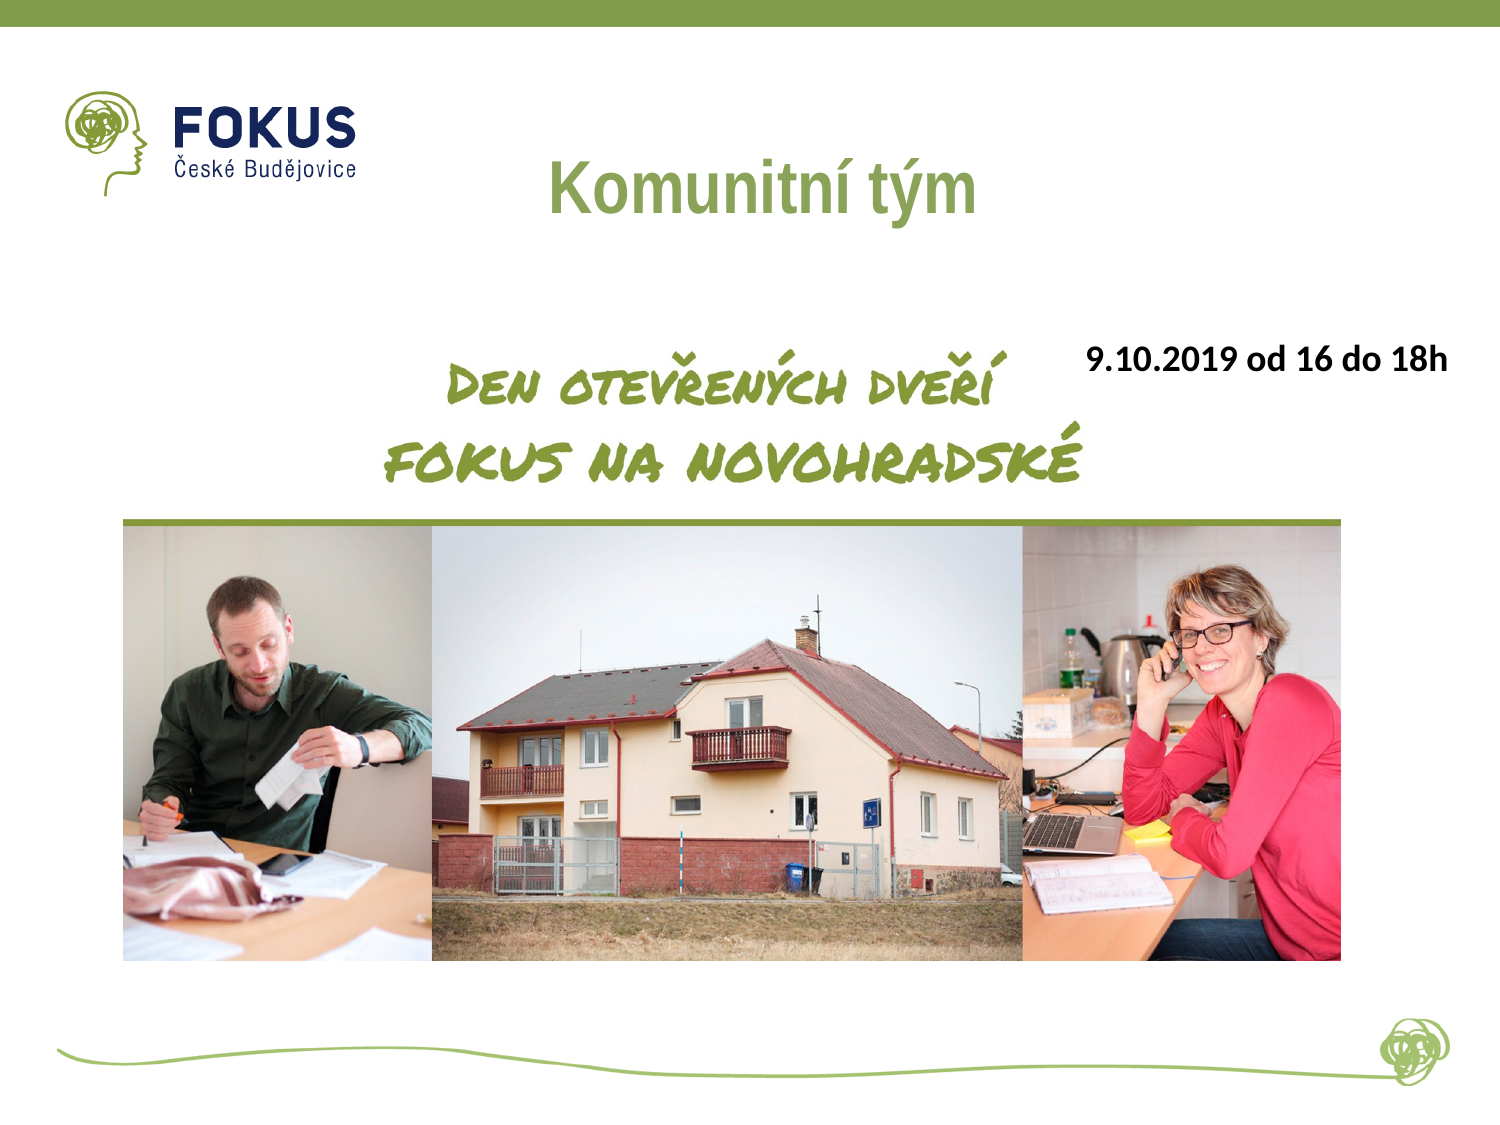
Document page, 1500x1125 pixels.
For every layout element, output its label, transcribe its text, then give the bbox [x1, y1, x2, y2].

text_box 9.10.2019 od 16 do 18h [1343, 326, 1500, 386]
title Komunitní tým [88, 89, 1439, 278]
picture [0, 0, 1500, 1125]
